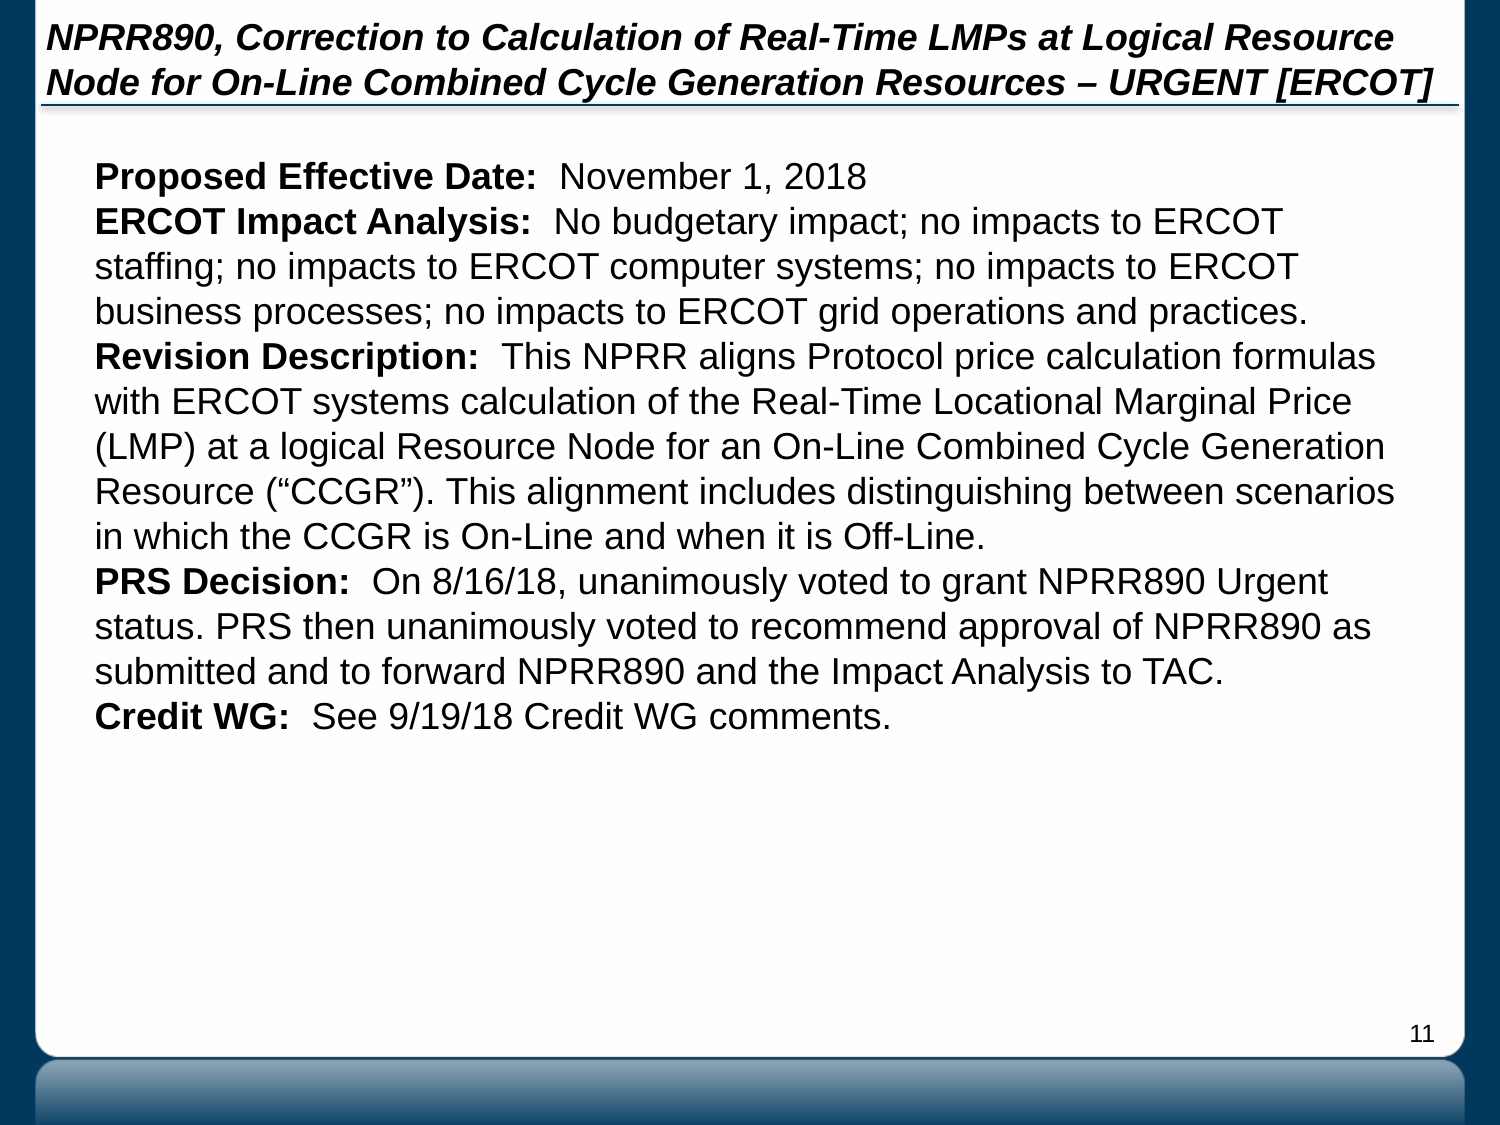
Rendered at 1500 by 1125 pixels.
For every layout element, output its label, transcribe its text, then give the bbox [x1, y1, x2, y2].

text_box Proposed Effective Date: November 1, 2018 ERCOT Impact Analysis: No budgetary impact; no impacts to ERCOT staffing; no impacts to ERCOT computer systems; no impacts to ERCOT business processes; no impacts to ERCOT grid operations and practices. Revision Description: This NPRR aligns Protocol price calculation formulas with ERCOT systems calculation of the Real-Time Locational Marginal Price (LMP) at a logical Resource Node for an On-Line Combined Cycle Generation Resource (“CCGR”). This alignment includes distinguishing between scenarios in which the CCGR is On-Line and when it is Off-Line. PRS Decision: On 8/16/18, unanimously voted to grant NPRR890 Urgent status. PRS then unanimously voted to recommend approval of NPRR890 as submitted and to forward NPRR890 and the Impact Analysis to TAC. Credit WG: See 9/19/18 Credit WG comments. [79, 144, 1419, 744]
title NPRR890, Correction to Calculation of Real-Time LMPs at Logical Resource Node for On-Line Combined Cycle Generation Resources – URGENT [ERCOT] [31, 20, 1464, 97]
picture [35, 0, 1465, 1125]
